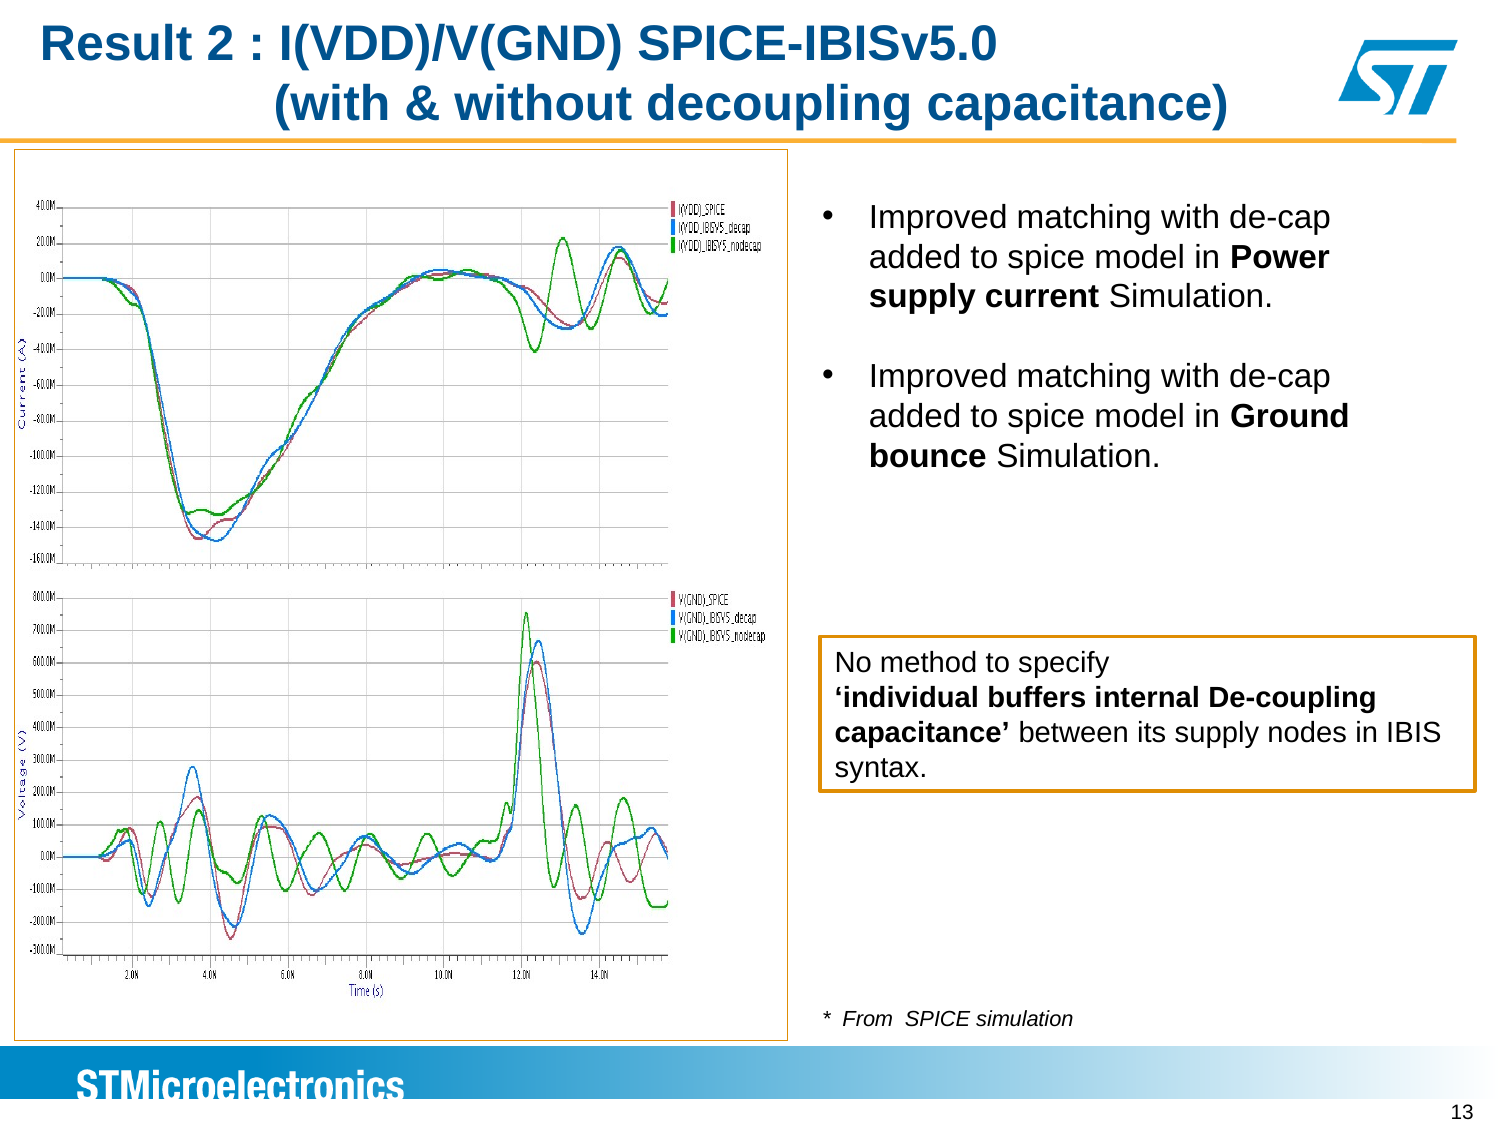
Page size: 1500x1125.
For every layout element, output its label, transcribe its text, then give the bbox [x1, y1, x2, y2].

picture [1331, 37, 1462, 117]
picture [14, 149, 788, 1041]
text_box * From SPICE simulation [807, 997, 1392, 1039]
text_box Improved matching with de-cap added to spice model in Power supply current Simulation. Improved matching with de-cap added to spice model in Ground bounce Simulation. [807, 187, 1413, 482]
slide_number 13 [1413, 1086, 1489, 1125]
title Result 2 : I(VDD)/V(GND) SPICE-IBISv5.0 (with & without decoupling capacitance) [24, 24, 1331, 138]
text_box No method to specify ‘individual buffers internal De-coupling capacitance’ between its supply nodes in IBIS syntax. [819, 636, 1475, 791]
picture [0, 1046, 1500, 1101]
